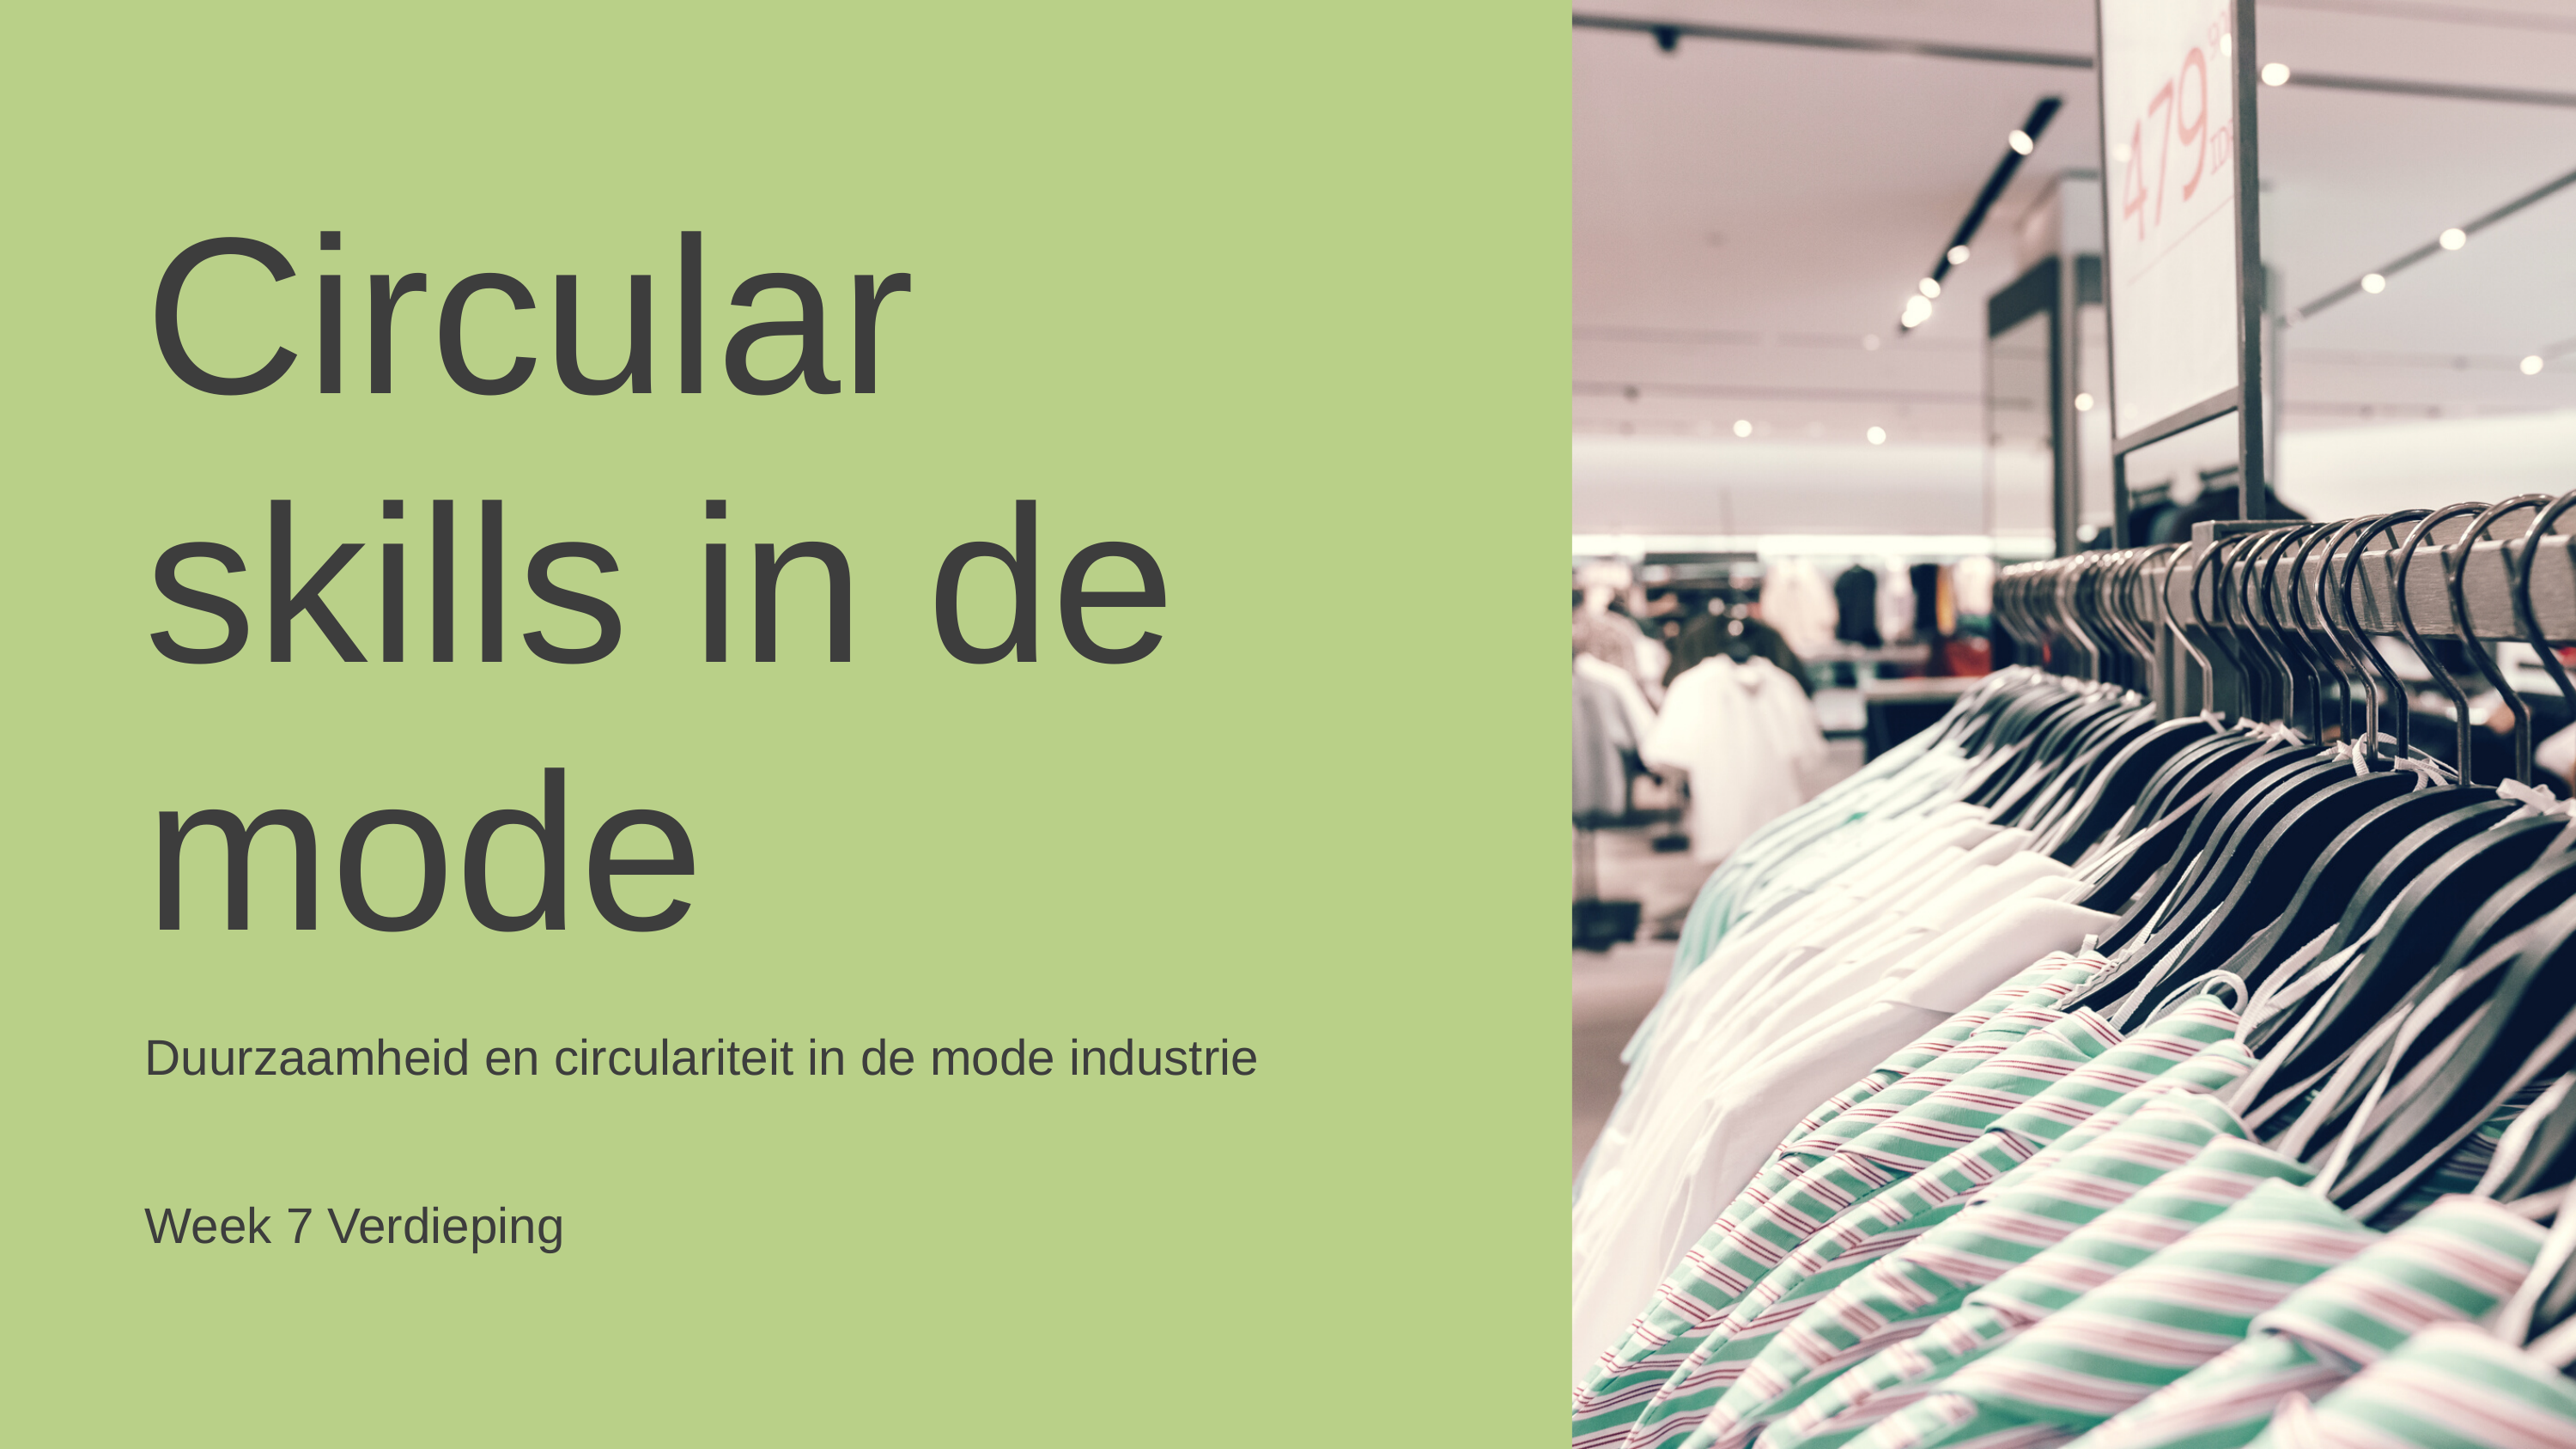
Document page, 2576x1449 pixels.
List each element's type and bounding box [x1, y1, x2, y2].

picture [1571, 0, 2576, 1449]
text_box [144, 169, 1428, 1232]
